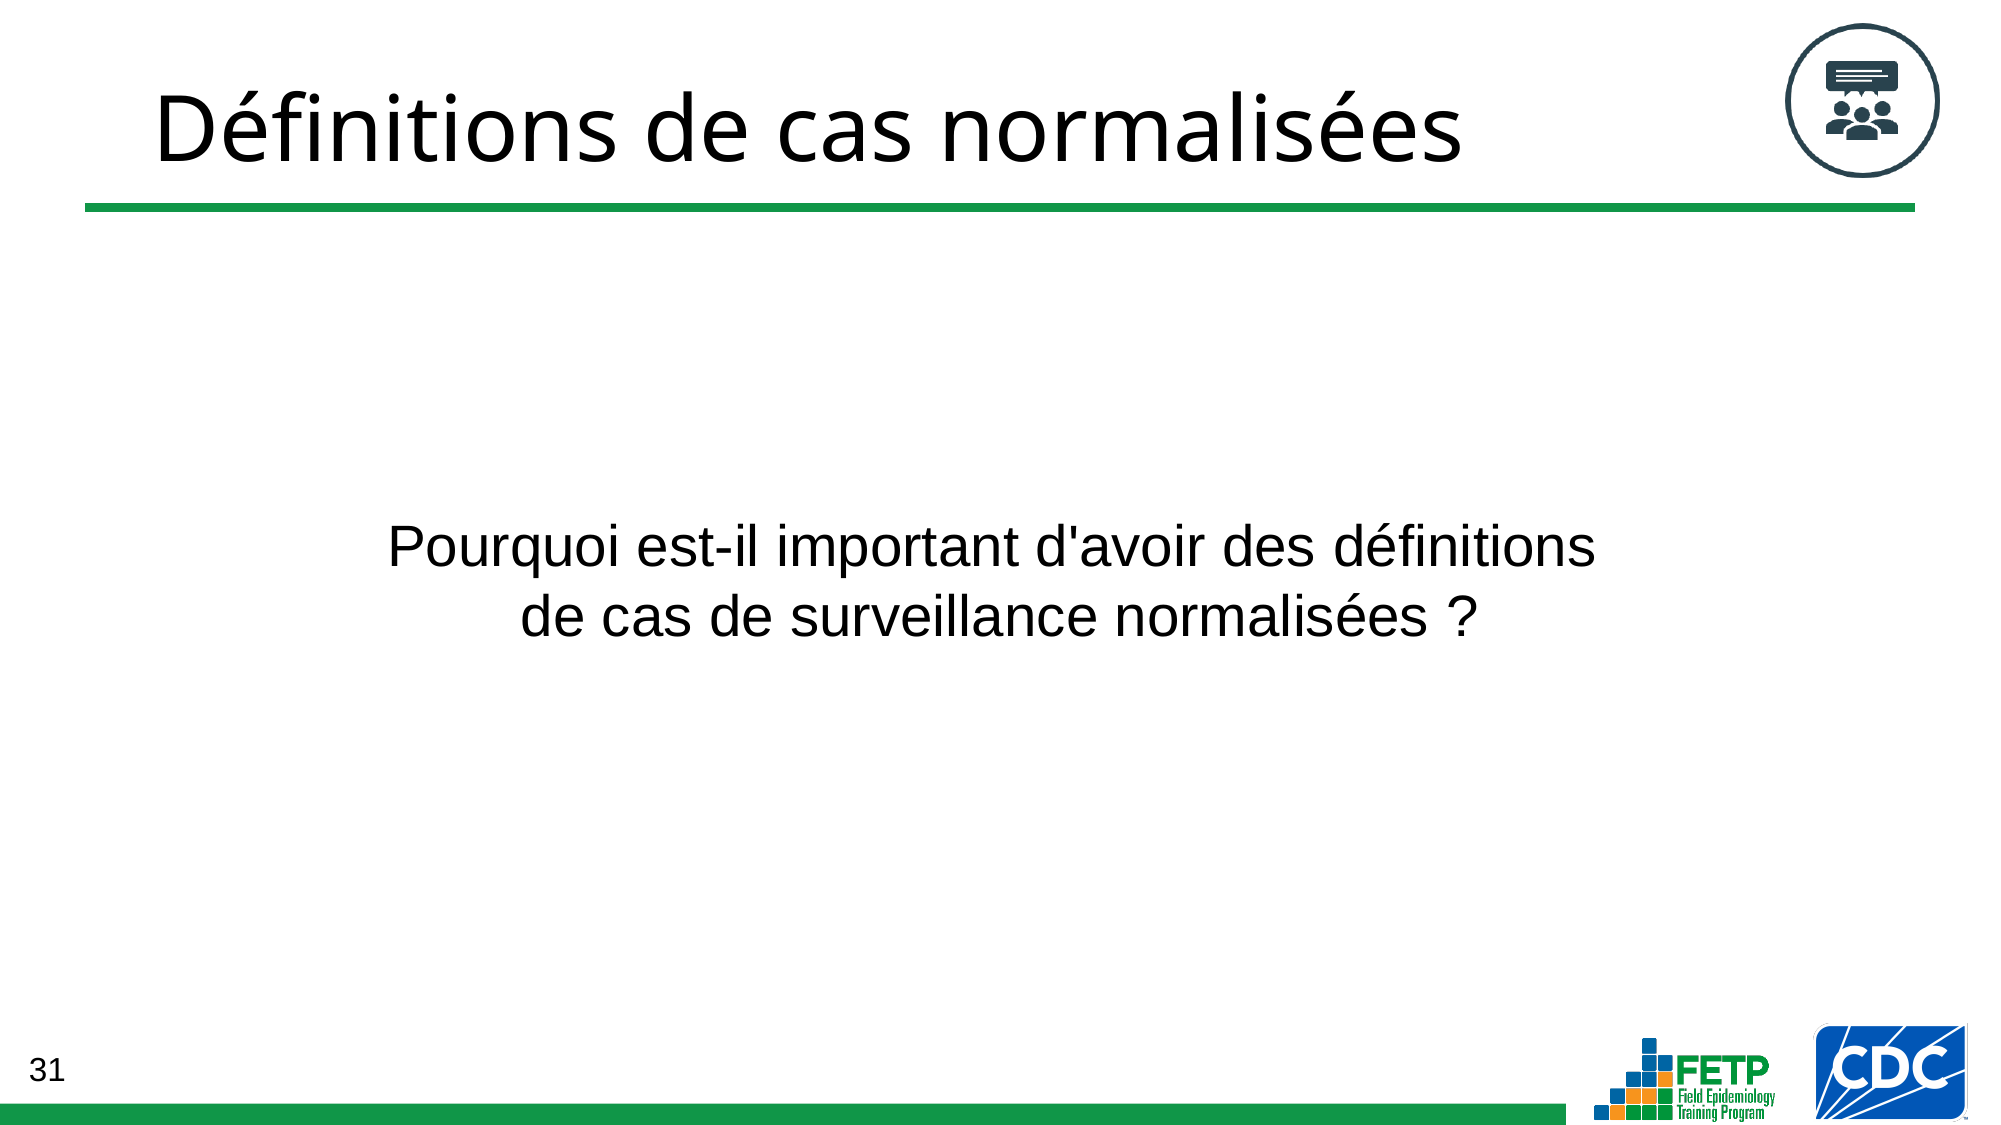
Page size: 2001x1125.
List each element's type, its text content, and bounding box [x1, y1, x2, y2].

picture [1785, 23, 1940, 178]
list Pourquoi est-il important d'avoir des définitions de cas de surveillance normalisées ? [137, 242, 1863, 1006]
picture [1813, 1023, 1968, 1122]
picture [1594, 1038, 1775, 1122]
title Définitions de cas normalisées [137, 75, 1738, 207]
